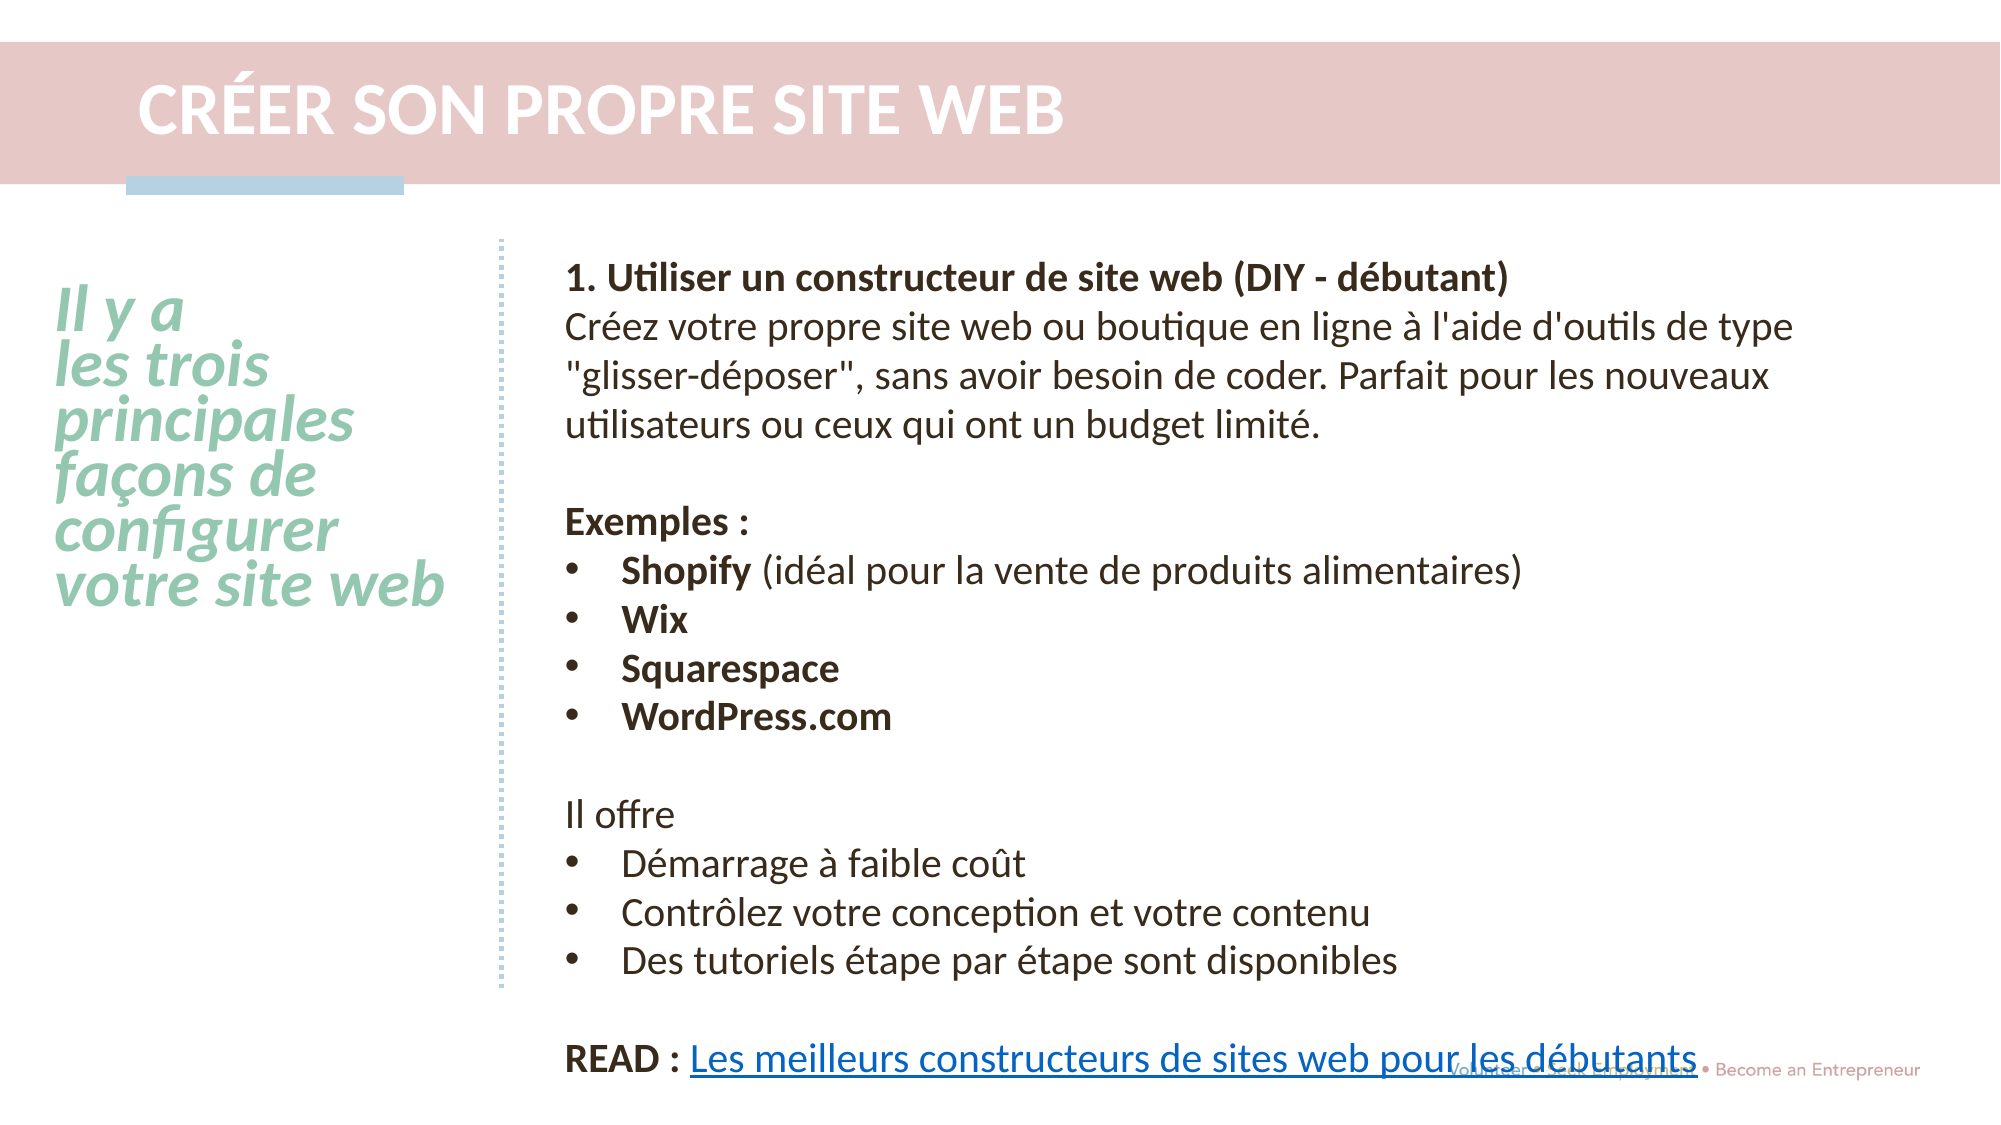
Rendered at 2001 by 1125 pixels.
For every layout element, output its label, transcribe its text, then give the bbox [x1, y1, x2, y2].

text_box 1. Utiliser un constructeur de site web (DIY - débutant) Créez votre propre site web ou boutique en ligne à l'aide d'outils de type "glisser-déposer", sans avoir besoin de coder. Parfait pour les nouveaux utilisateurs ou ceux qui ont un budget limité. Exemples : Shopify (idéal pour la vente de produits alimentaires) Wix Squarespace WordPress.com Il offre Démarrage à faible coût Contrôlez votre conception et votre contenu Des tutoriels étape par étape sont disponibles READ : Les meilleurs constructeurs de sites web pour les débutants [549, 243, 1933, 720]
list CRÉER SON PROPRE SITE WEB [123, 51, 1913, 170]
picture [1418, 1046, 1971, 1103]
list Il y a les trois principales façons de configurer votre site web [39, 282, 501, 672]
